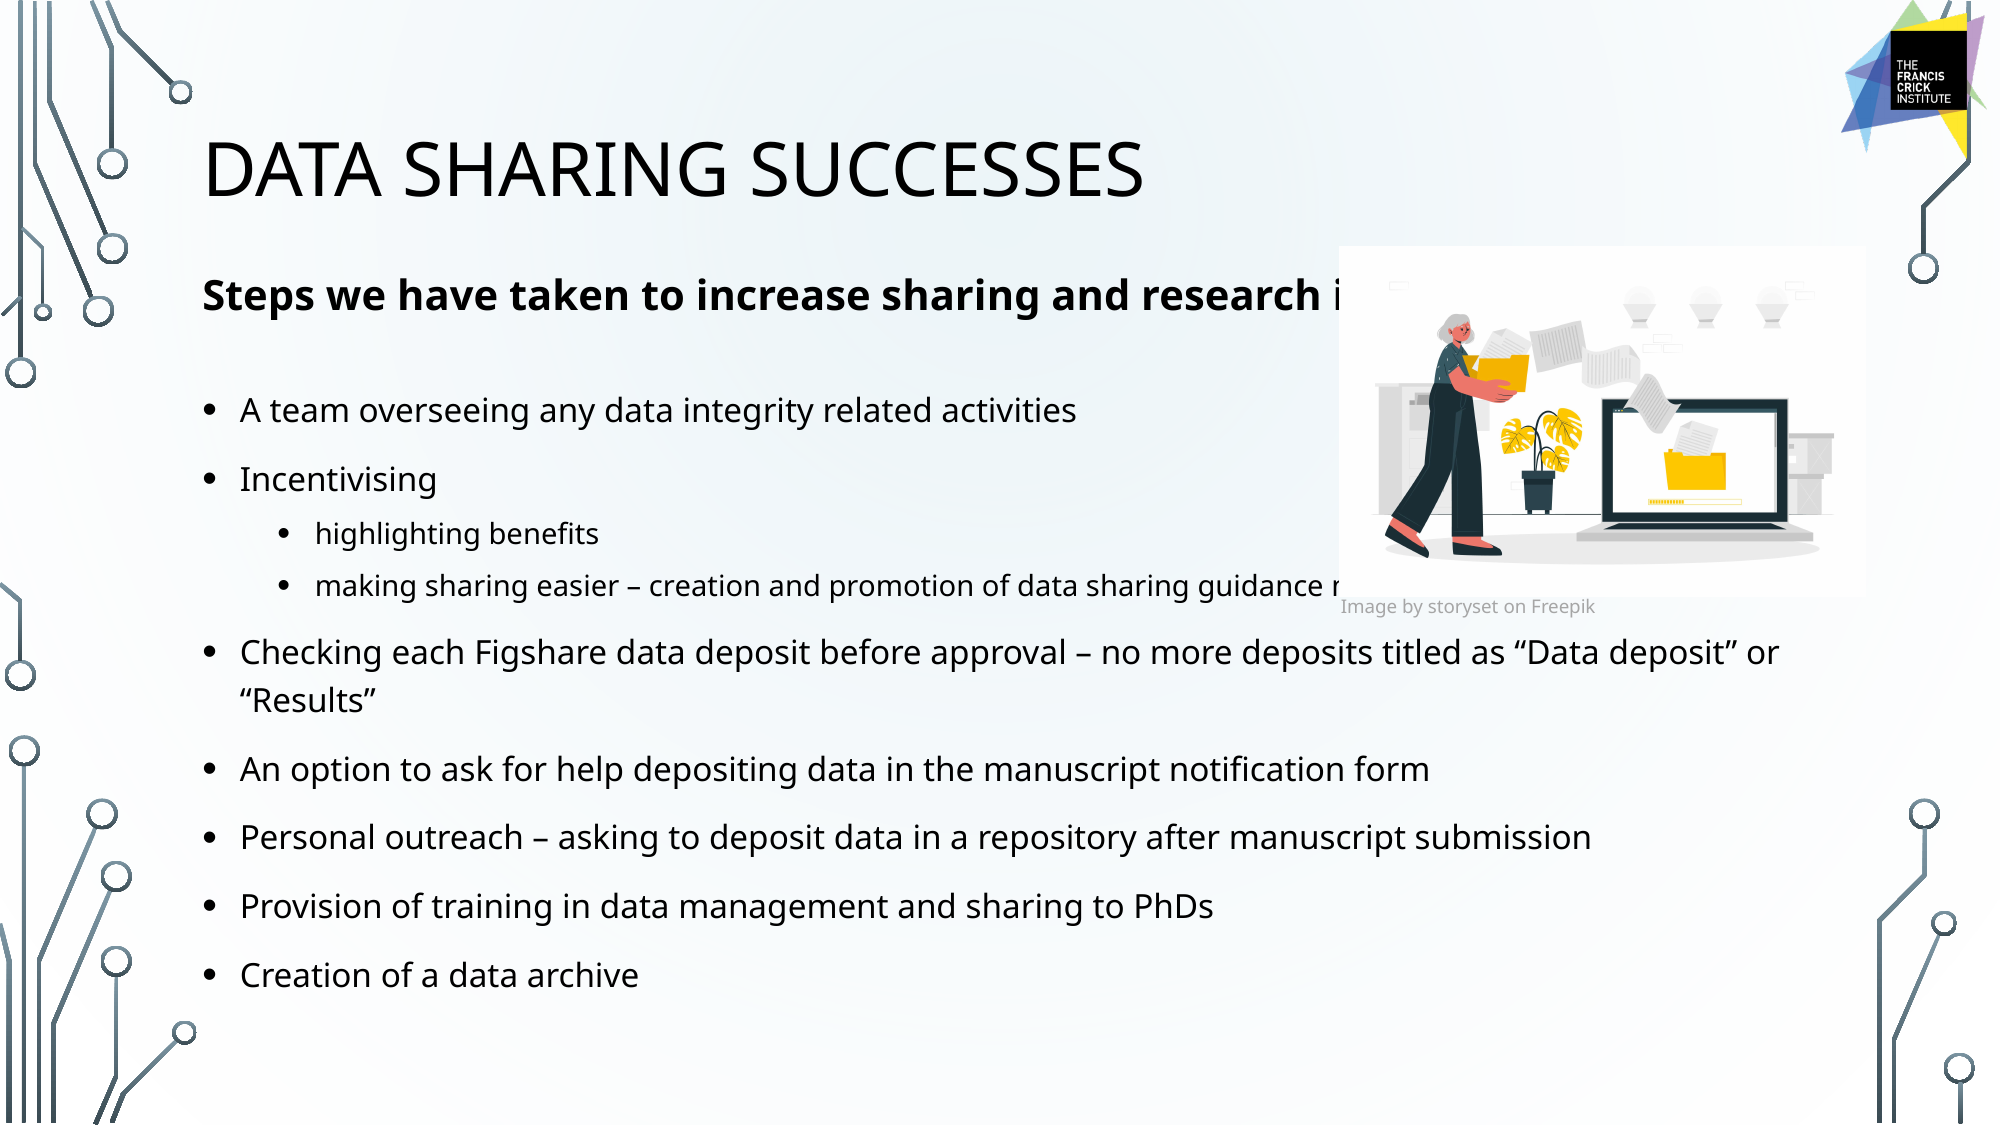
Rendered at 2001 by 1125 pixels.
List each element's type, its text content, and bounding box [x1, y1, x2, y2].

text_box Image by storyset on Freepik [1326, 587, 1709, 625]
list Steps we have taken to increase sharing and research integrity: A team overseeing any data integrity related activities Incentivising highlighting benefits making sharing easier – creation and promotion of data sharing guidance materials Checking each Figshare data deposit before approval – no more deposits titled as “Data deposit” or “Results” An option to ask for help depositing data in the manuscript notification form Personal outreach – asking to deposit data in a repository after manuscript submission Provision of training in data management and sharing to PhDs Creation of a data archive [187, 251, 1813, 1093]
picture [1840, 0, 1988, 159]
picture [1339, 246, 1866, 598]
title DATA SHARING SUCCESSES [187, 50, 1813, 251]
